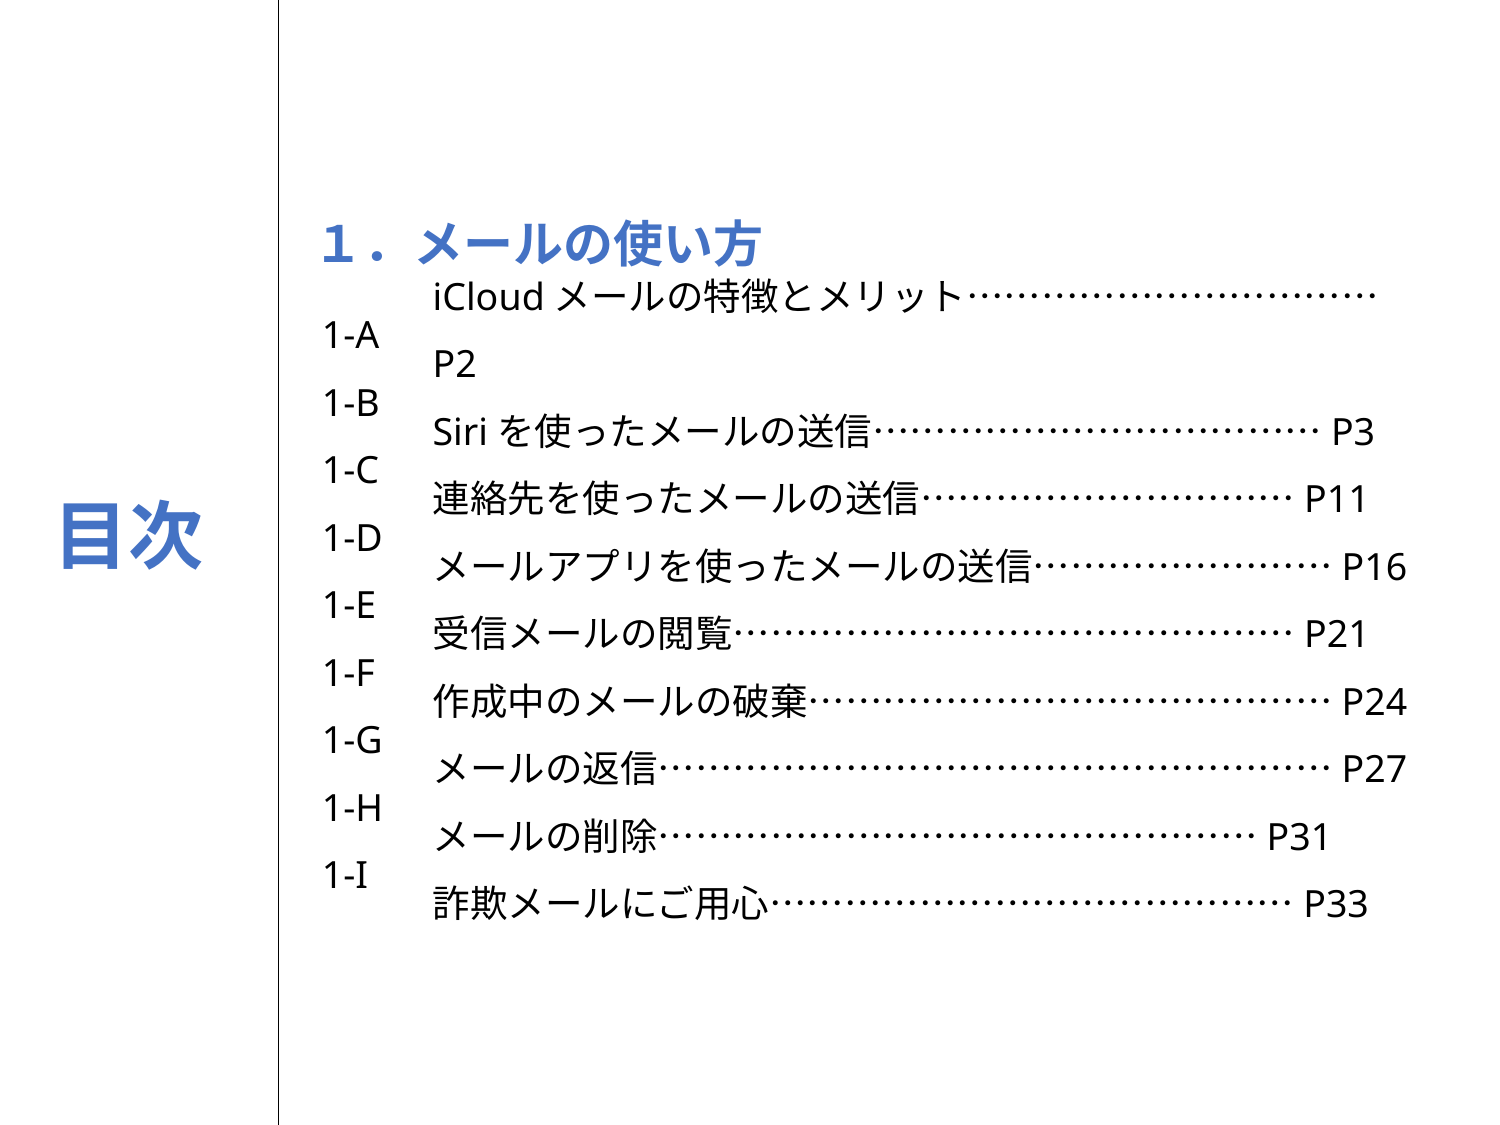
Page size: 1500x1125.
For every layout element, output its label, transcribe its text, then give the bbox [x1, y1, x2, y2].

text_box iCloudメールの特徴とメリット……………………………P2 Siriを使ったメールの送信………………………………P3 連絡先を使ったメールの送信…………………………P11 メールアプリを使ったメールの送信……………………P16 受信メールの閲覧………………………………………P21 作成中のメールの破棄……………………………………P24 メールの返信………………………………………………P27 メールの削除…………………………………………P31 詐欺メールにご用心……………………………………P33 [417, 280, 1441, 896]
text_box １．メールの使い方 [298, 205, 1421, 281]
text_box 目次 [10, 491, 248, 634]
text_box 1-A 1-B 1-C 1-D 1-E 1-F 1-G 1-H 1-I [306, 281, 417, 896]
